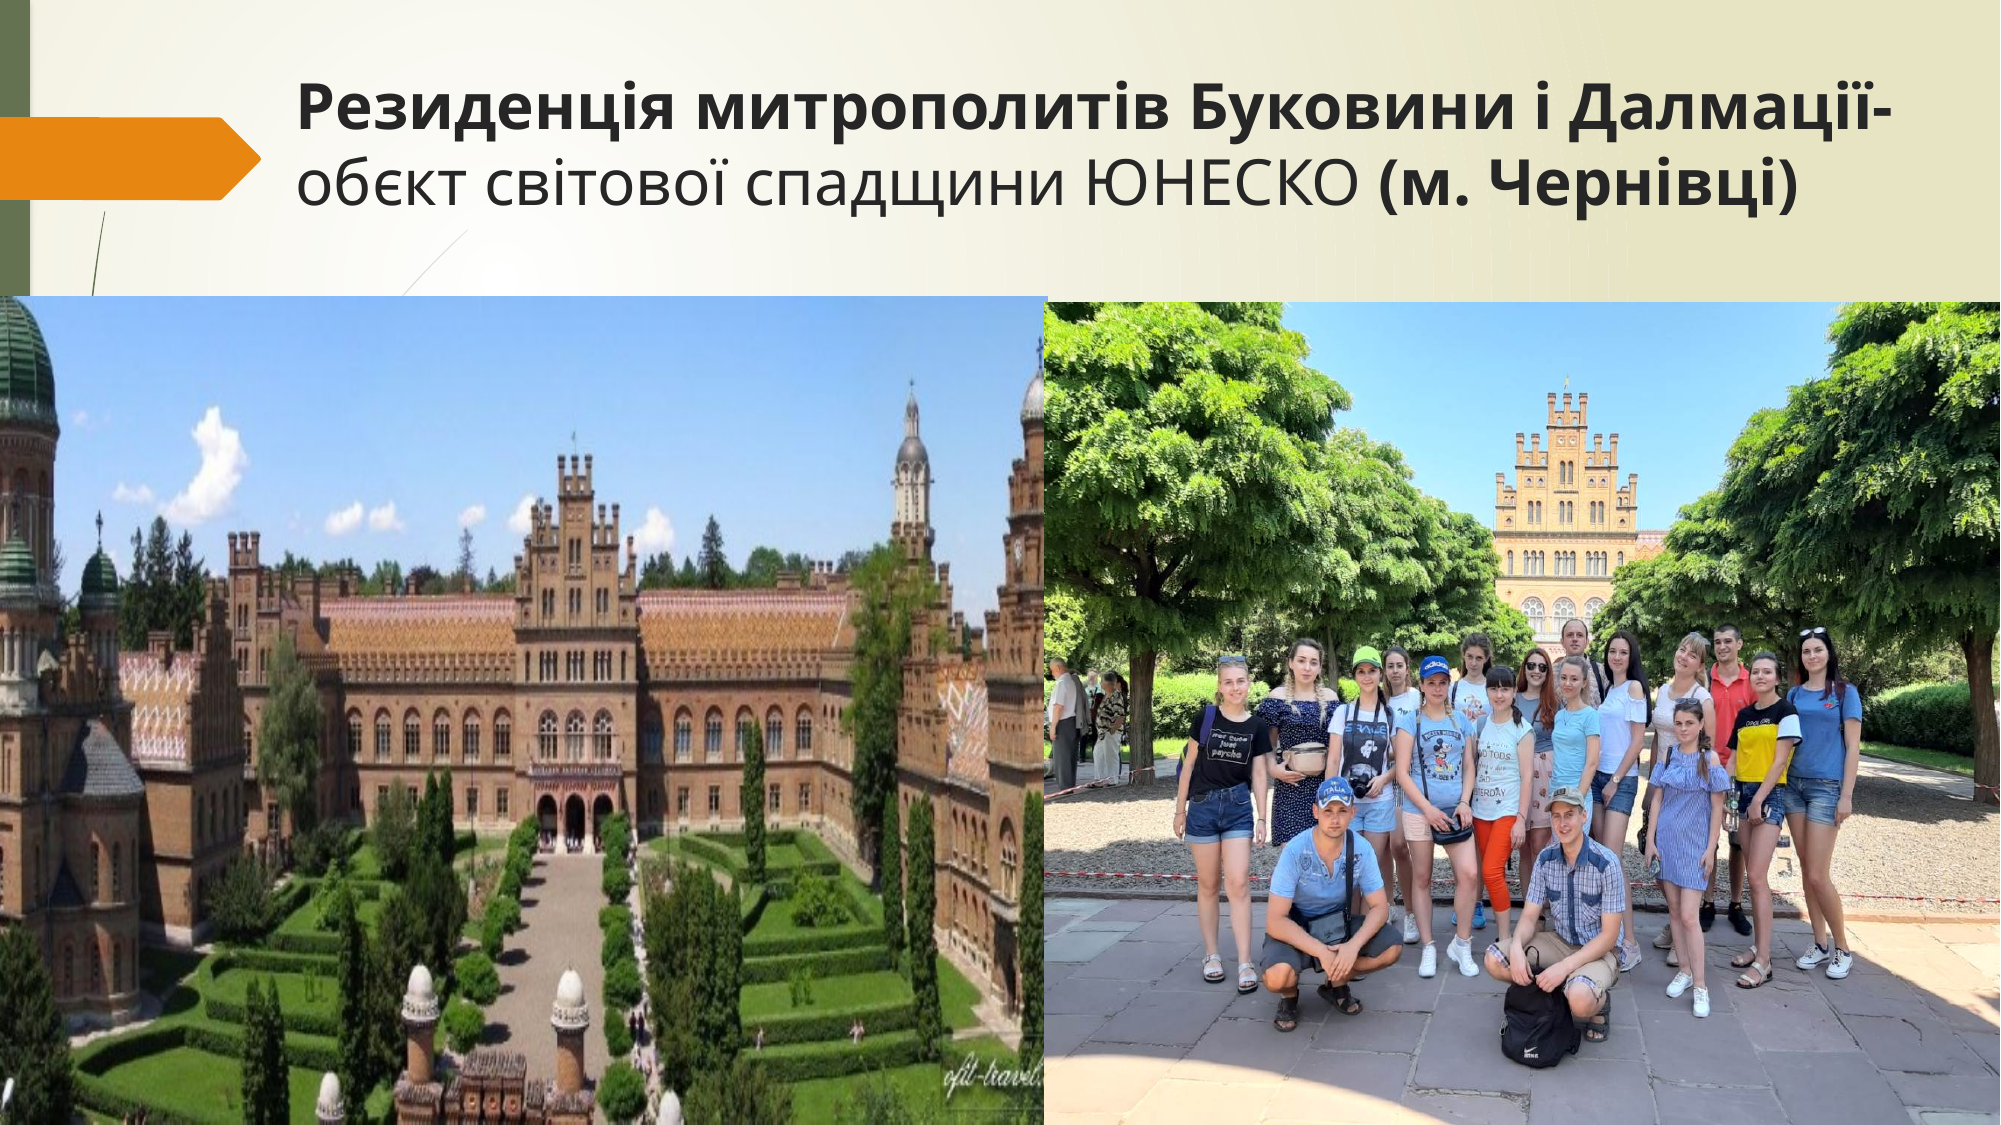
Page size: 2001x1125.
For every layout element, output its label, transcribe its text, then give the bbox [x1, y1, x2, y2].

title Резиденція митрополитів Буковини і Далмації- обєкт світової спадщини ЮНЕСКО (м. Чернівці) [280, 58, 2000, 269]
picture [0, 296, 2000, 1125]
